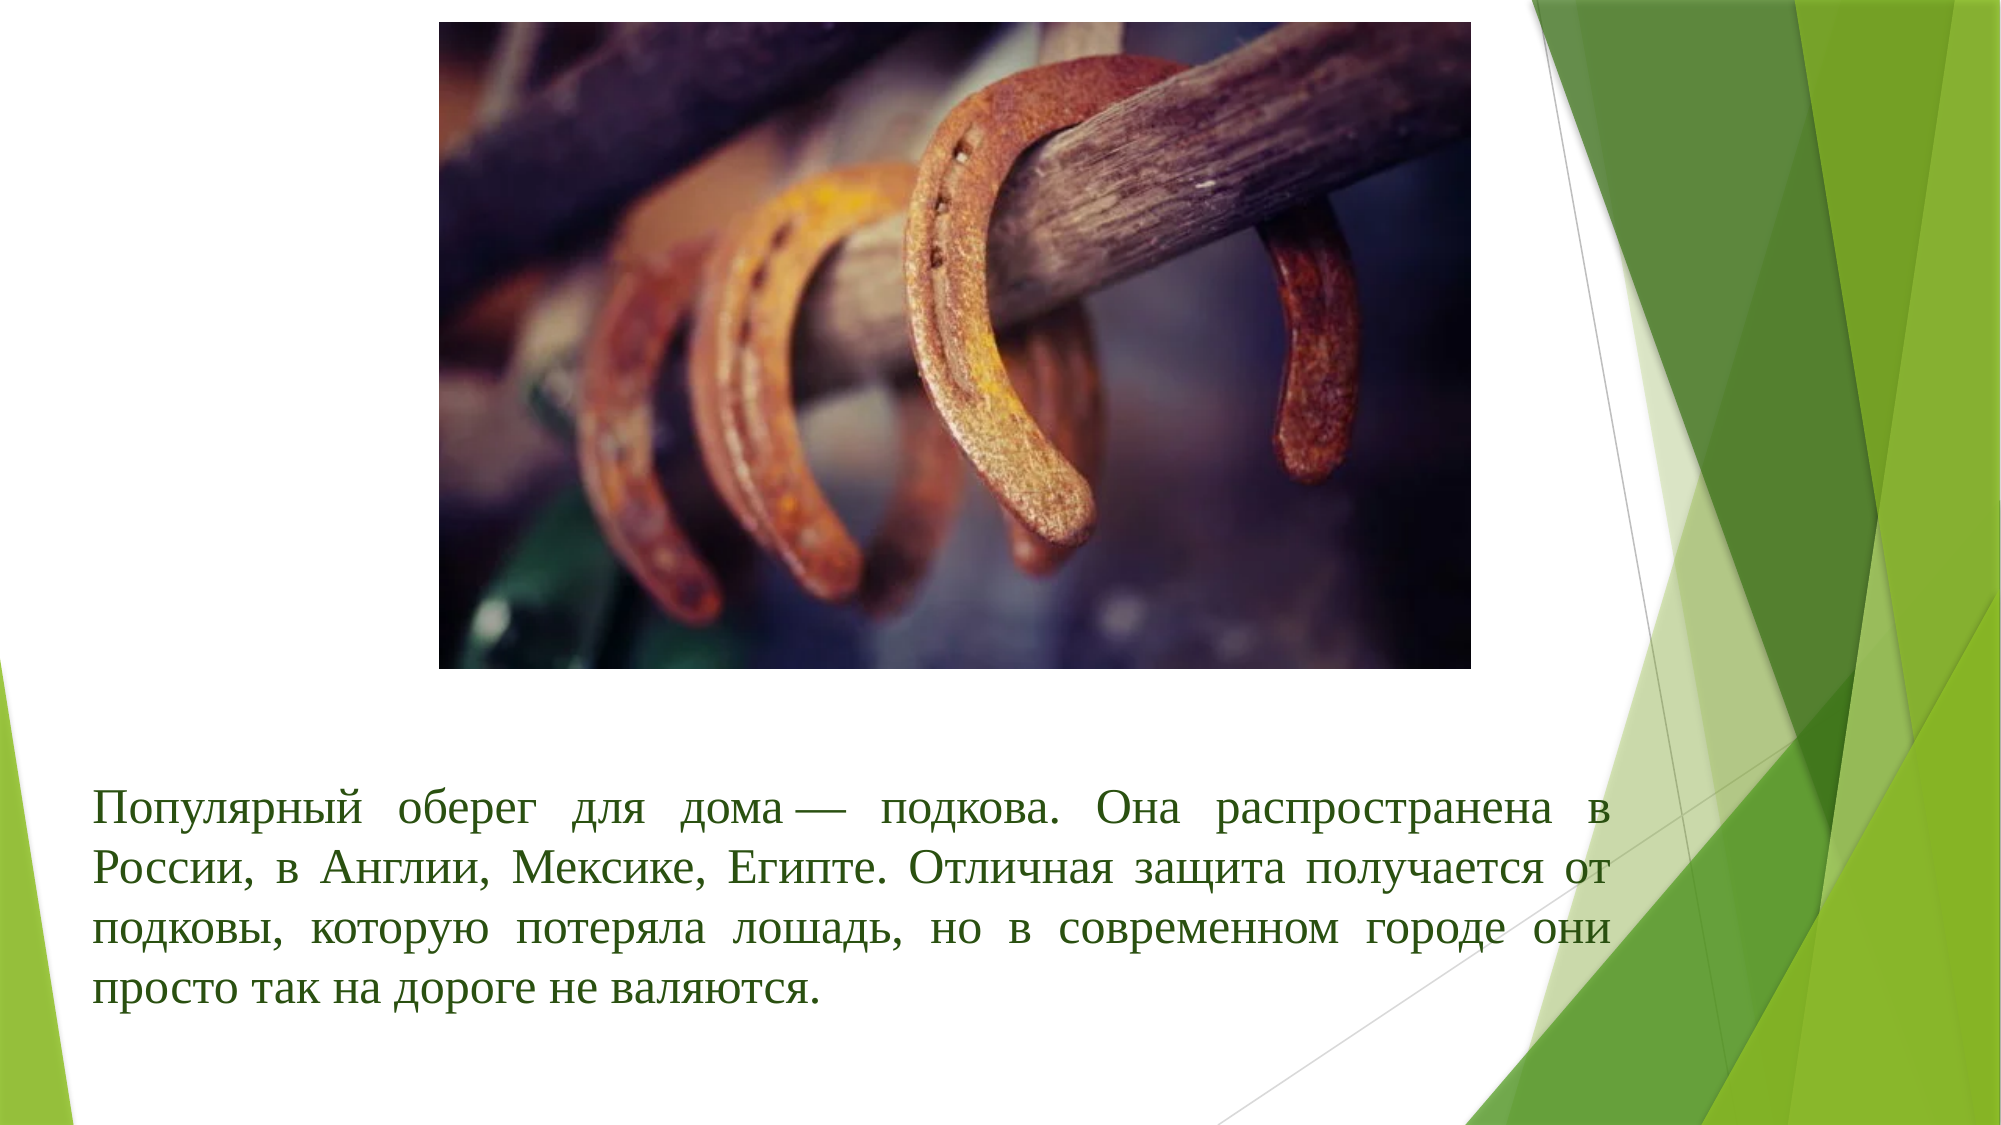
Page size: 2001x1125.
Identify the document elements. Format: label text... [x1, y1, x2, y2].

picture [438, 22, 1472, 669]
title Популярный оберег для дома — подкова. Она распространена в России, в Англии, Мексике, Египте. Отличная защита получается от подковы, которую потеряла лошадь, но в современном городе они просто так на дороге не валяются. [77, 765, 1627, 1125]
